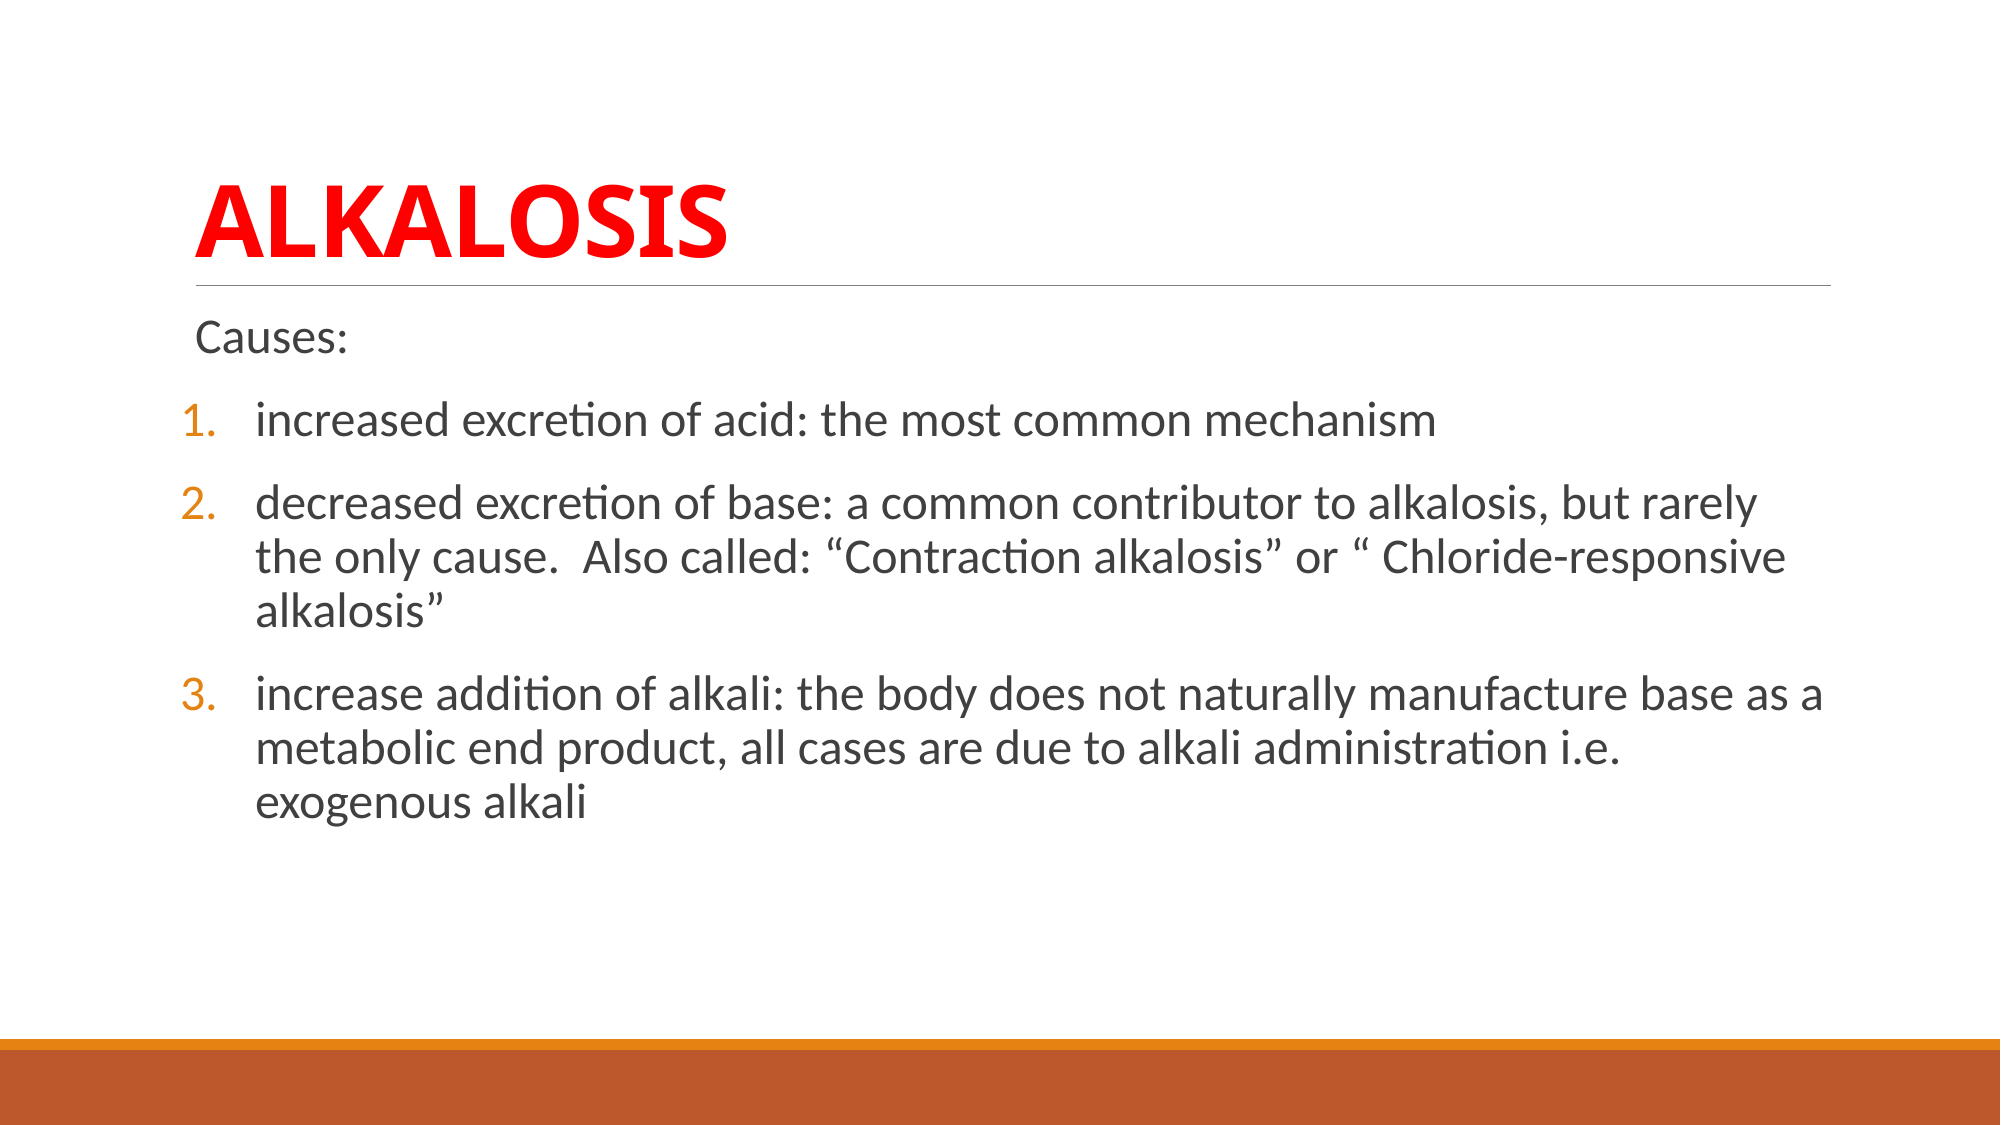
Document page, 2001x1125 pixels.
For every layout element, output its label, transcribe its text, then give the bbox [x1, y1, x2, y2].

list Causes: increased excretion of acid: the most common mechanism decreased excretion of base: a common contributor to alkalosis, but rarely the only cause. Also called: “Contraction alkalosis” or “ Chloride-responsive alkalosis” increase addition of alkali: the body does not naturally manufacture base as a metabolic end product, all cases are due to alkali administration i.e. exogenous alkali [180, 302, 1830, 963]
title ALKALOSIS [180, 47, 1830, 285]
